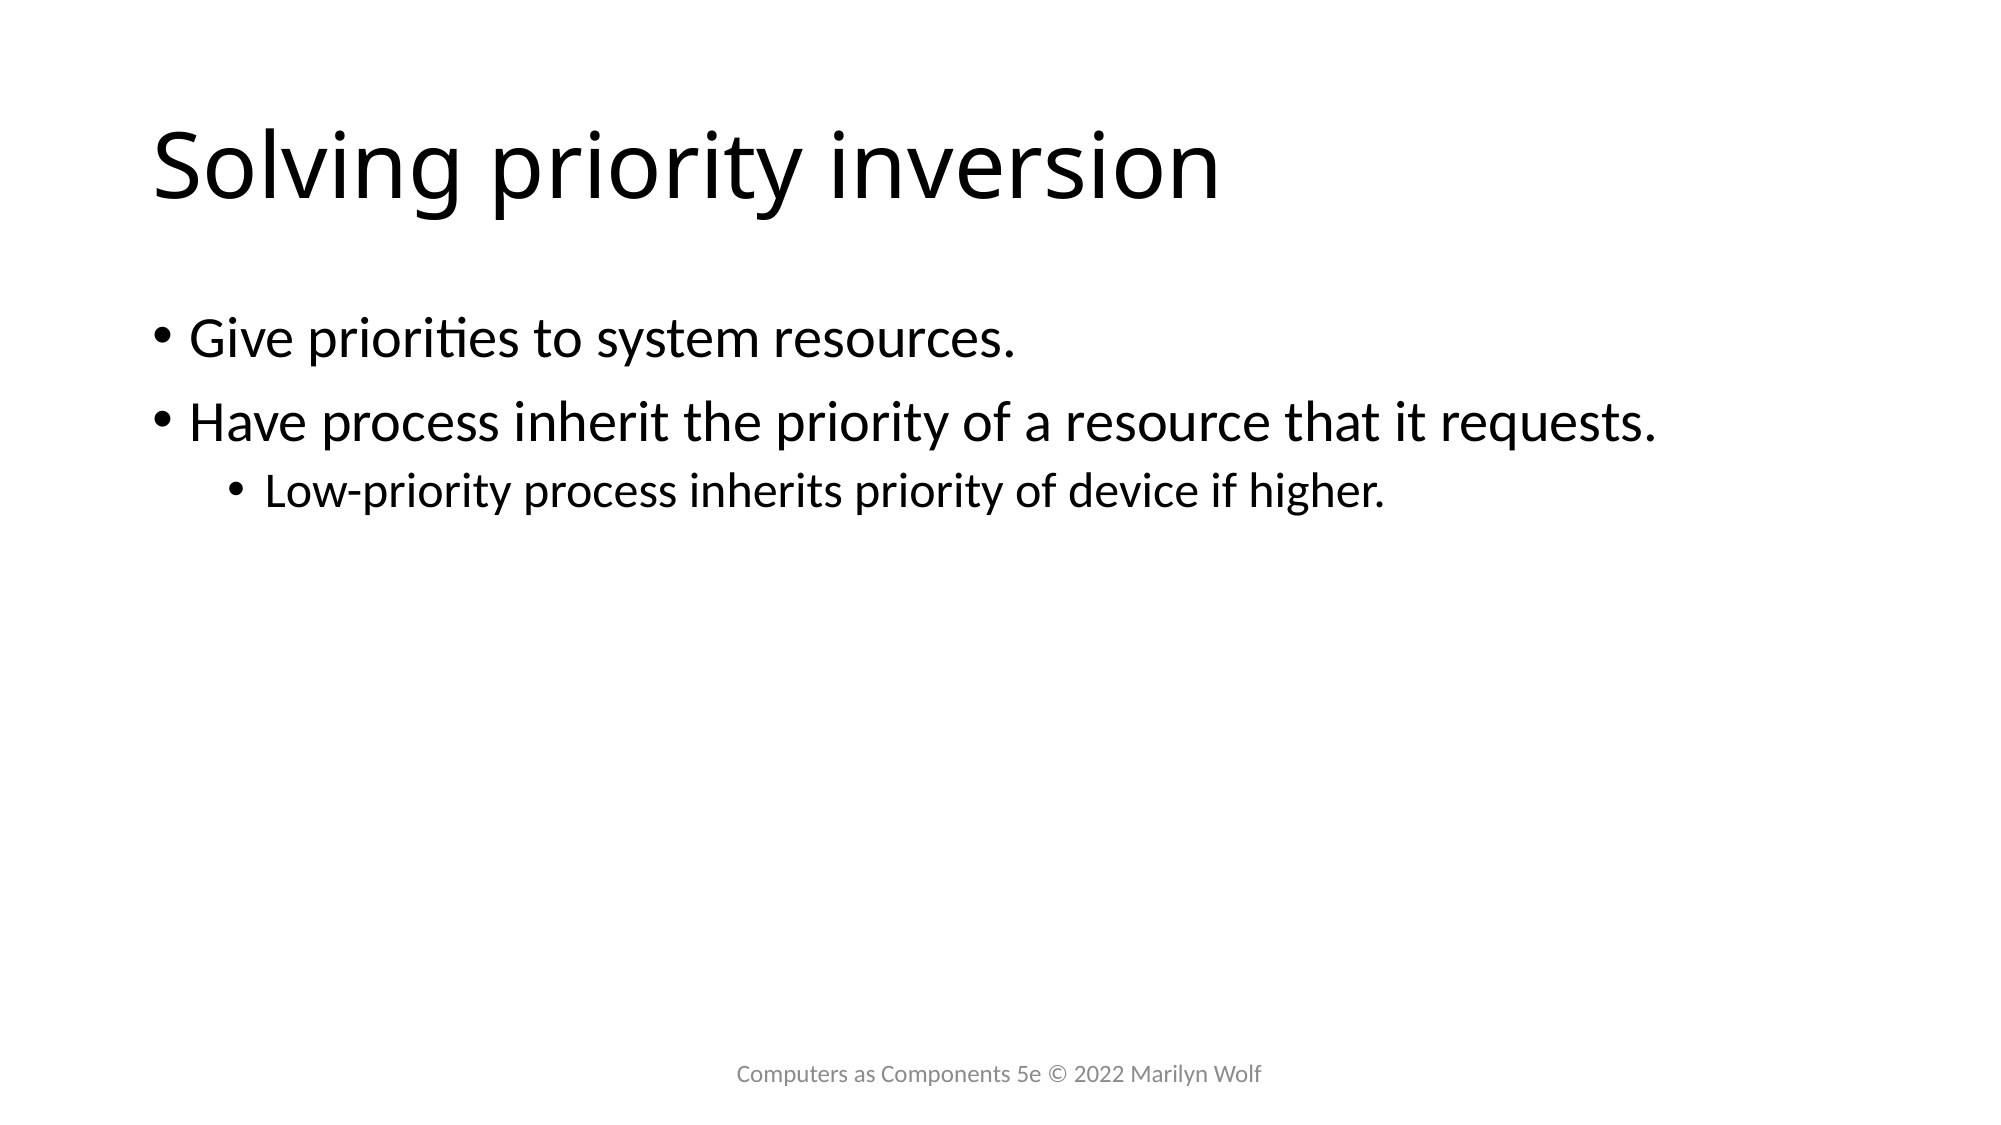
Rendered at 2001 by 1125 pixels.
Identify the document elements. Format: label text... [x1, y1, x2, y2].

footer Computers as Components 5e © 2022 Marilyn Wolf [662, 1042, 1338, 1103]
list Give priorities to system resources. Have process inherit the priority of a resource that it requests. Low-priority process inherits priority of device if higher. [137, 299, 1863, 1014]
title Solving priority inversion [137, 59, 1863, 278]
